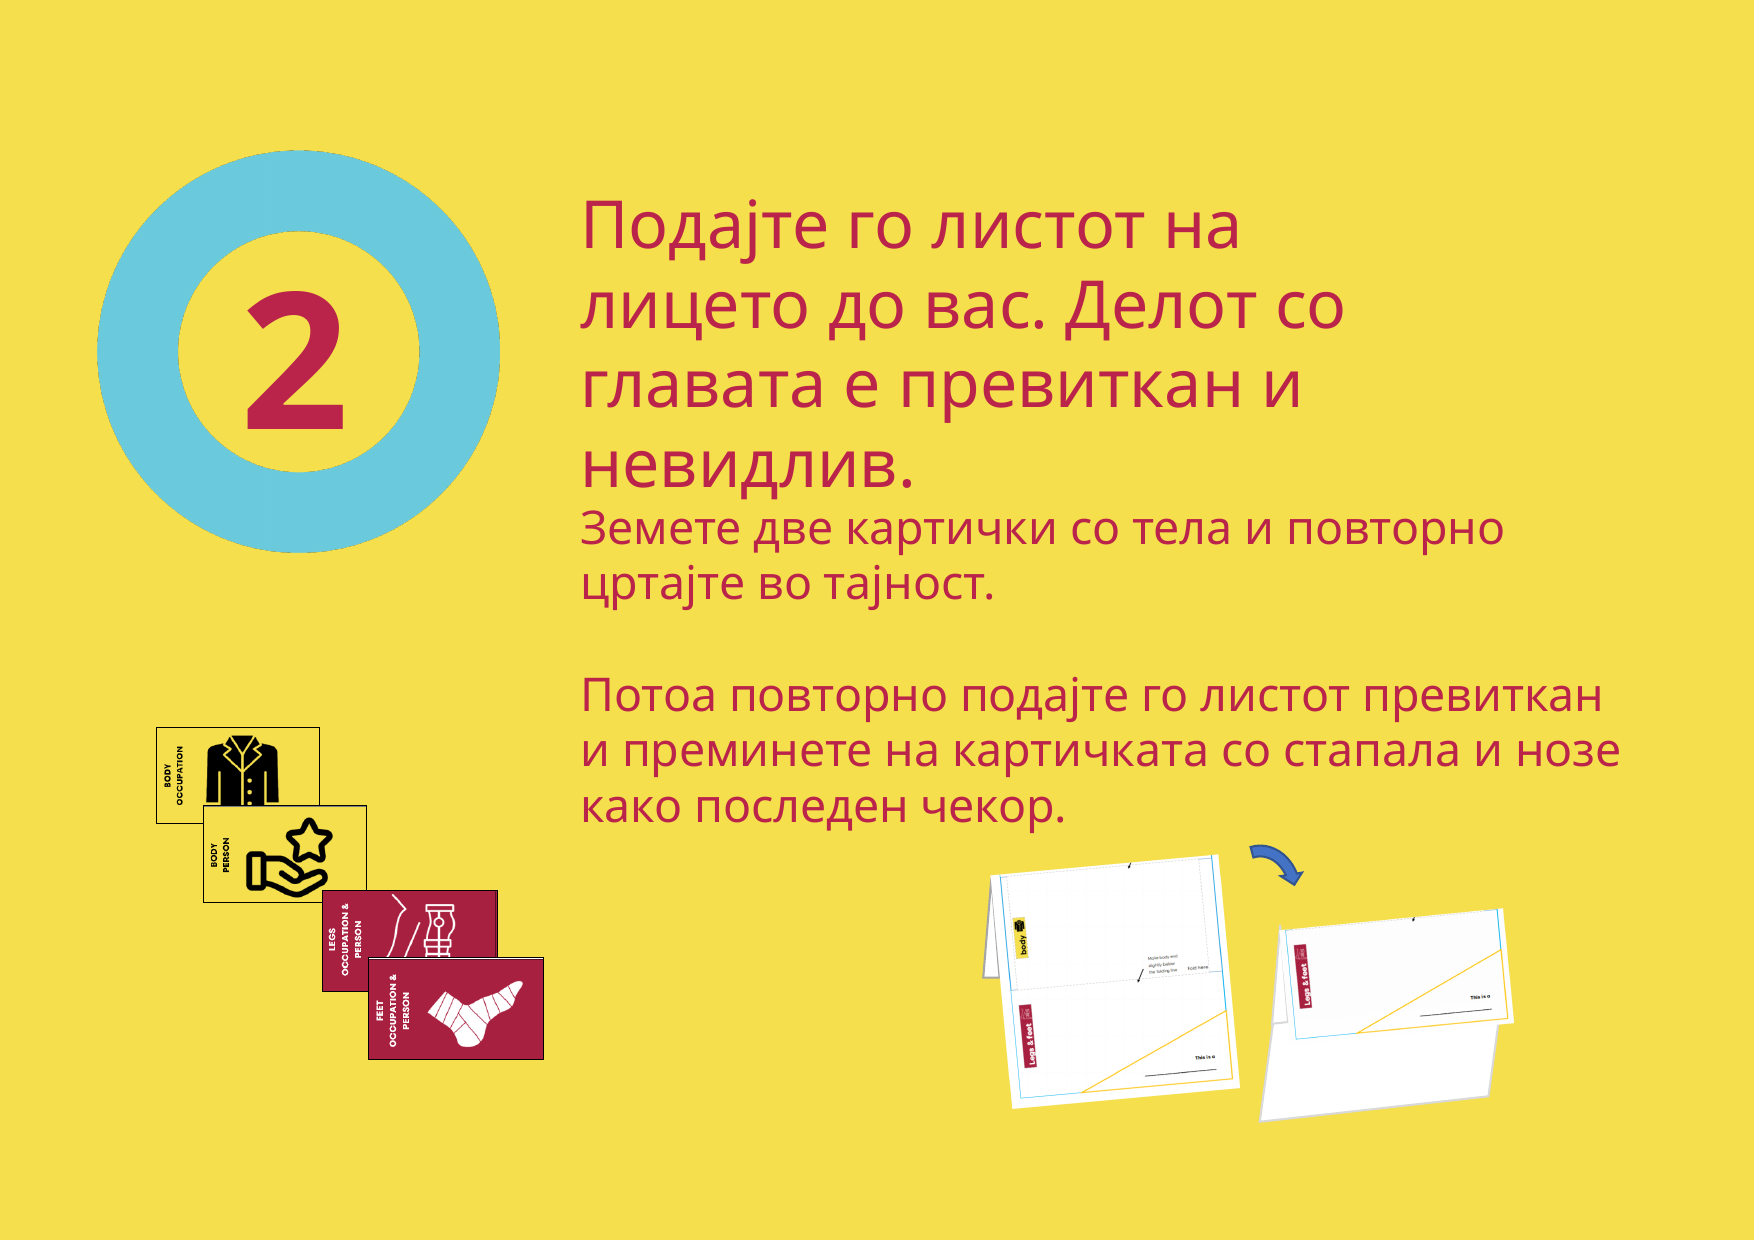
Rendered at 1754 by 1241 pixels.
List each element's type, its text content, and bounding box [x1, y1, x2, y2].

text_box [1249, 844, 1305, 887]
text_box Земете две картички со тела и повторно цртајте во тајност. Потоа повторно подајте го листот превиткан и преминете на картичката со стапала и нозе како последен чекор. [565, 490, 1644, 839]
text_box [982, 881, 1000, 979]
text_box [1258, 1021, 1498, 1123]
picture [156, 727, 544, 1060]
text_box Подајте го листот на лицето до вас. Делот со главата е превиткан и невидлив. [565, 174, 1492, 508]
picture [991, 855, 1240, 1108]
text_box [1271, 924, 1284, 1023]
picture [1280, 909, 1514, 1045]
picture [97, 150, 500, 553]
